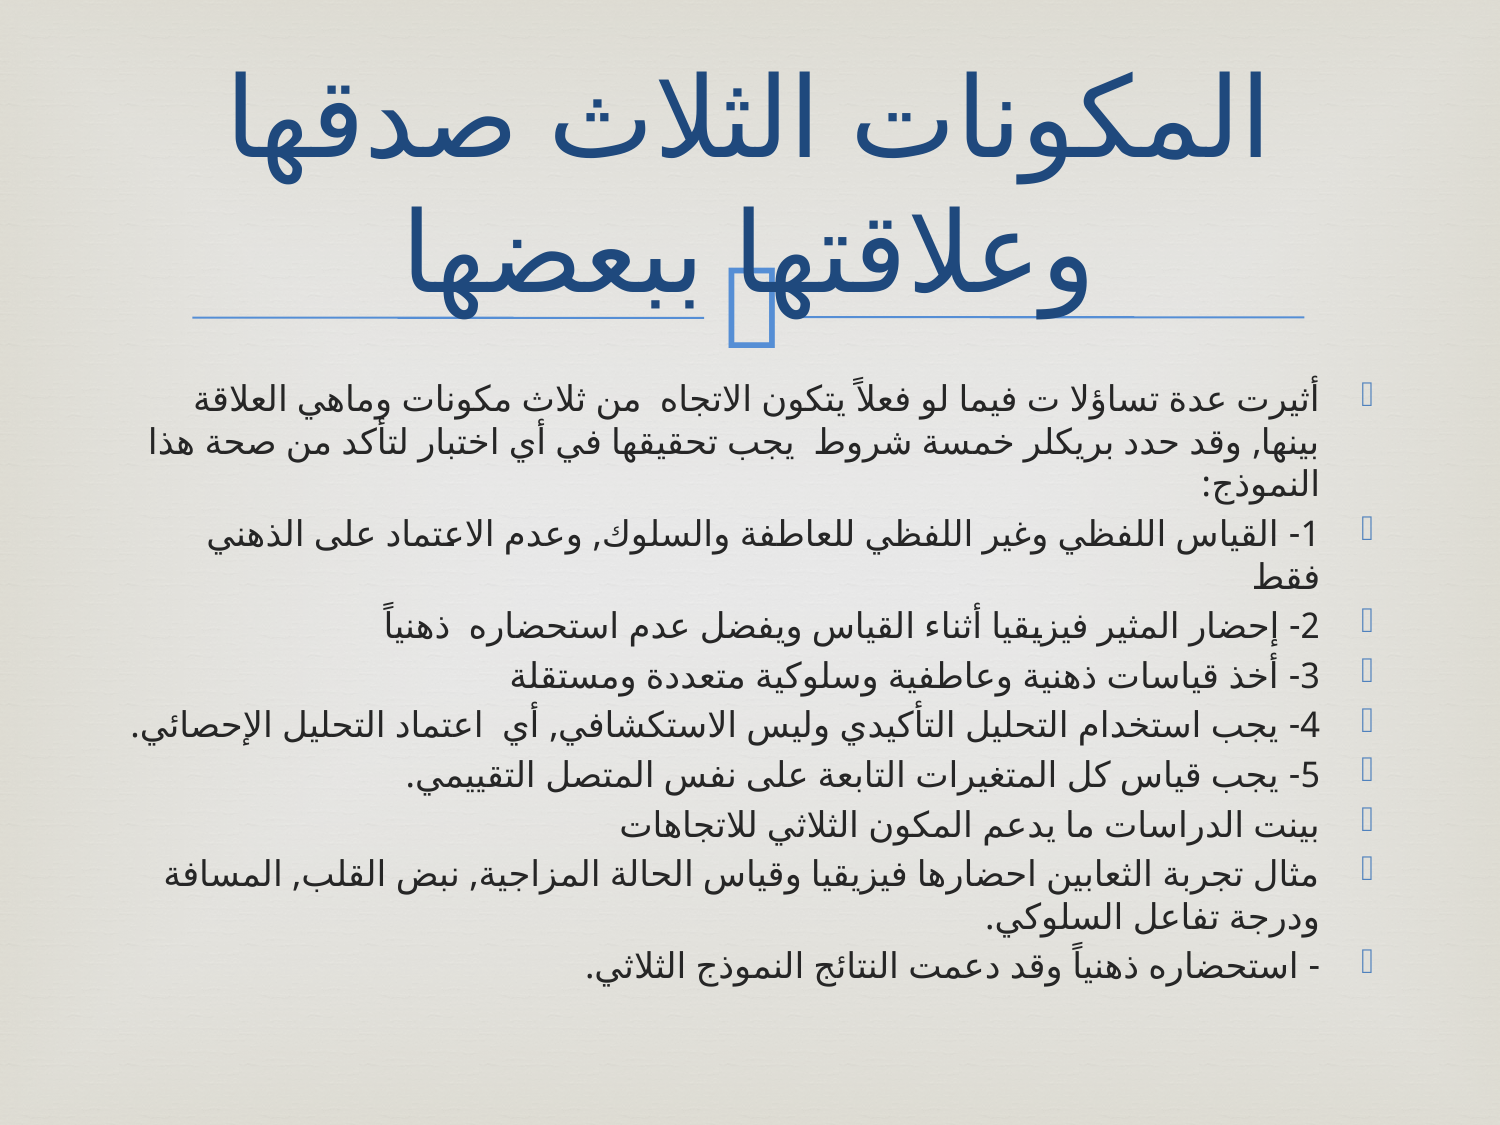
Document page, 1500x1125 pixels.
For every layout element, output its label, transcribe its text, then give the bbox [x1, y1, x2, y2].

title المكونات الثلاث صدقها وعلاقتها ببعضها [112, 93, 1386, 267]
list أثيرت عدة تساؤلا ت فيما لو فعلاً يتكون الاتجاه من ثلاث مكونات وماهي العلاقة بينها, وقد حدد بريكلر خمسة شروط يجب تحقيقها في أي اختبار لتأكد من صحة هذا النموذج: 1- القياس اللفظي وغير اللفظي للعاطفة والسلوك, وعدم الاعتماد على الذهني فقط 2- إحضار المثير فيزيقيا أثناء القياس ويفضل عدم استحضاره ذهنياً 3- أخذ قياسات ذهنية وعاطفية وسلوكية متعددة ومستقلة 4- يجب استخدام التحليل التأكيدي وليس الاستكشافي, أي اعتماد التحليل الإحصائي. 5- يجب قياس كل المتغيرات التابعة على نفس المتصل التقييمي. بينت الدراسات ما يدعم المكون الثلاثي للاتجاهات مثال تجربة الثعابين احضارها فيزيقيا وقياس الحالة المزاجية, نبض القلب, المسافة ودرجة تفاعل السلوكي. - استحضاره ذهنياً وقد دعمت النتائج النموذج الثلاثي. [114, 368, 1386, 1005]
